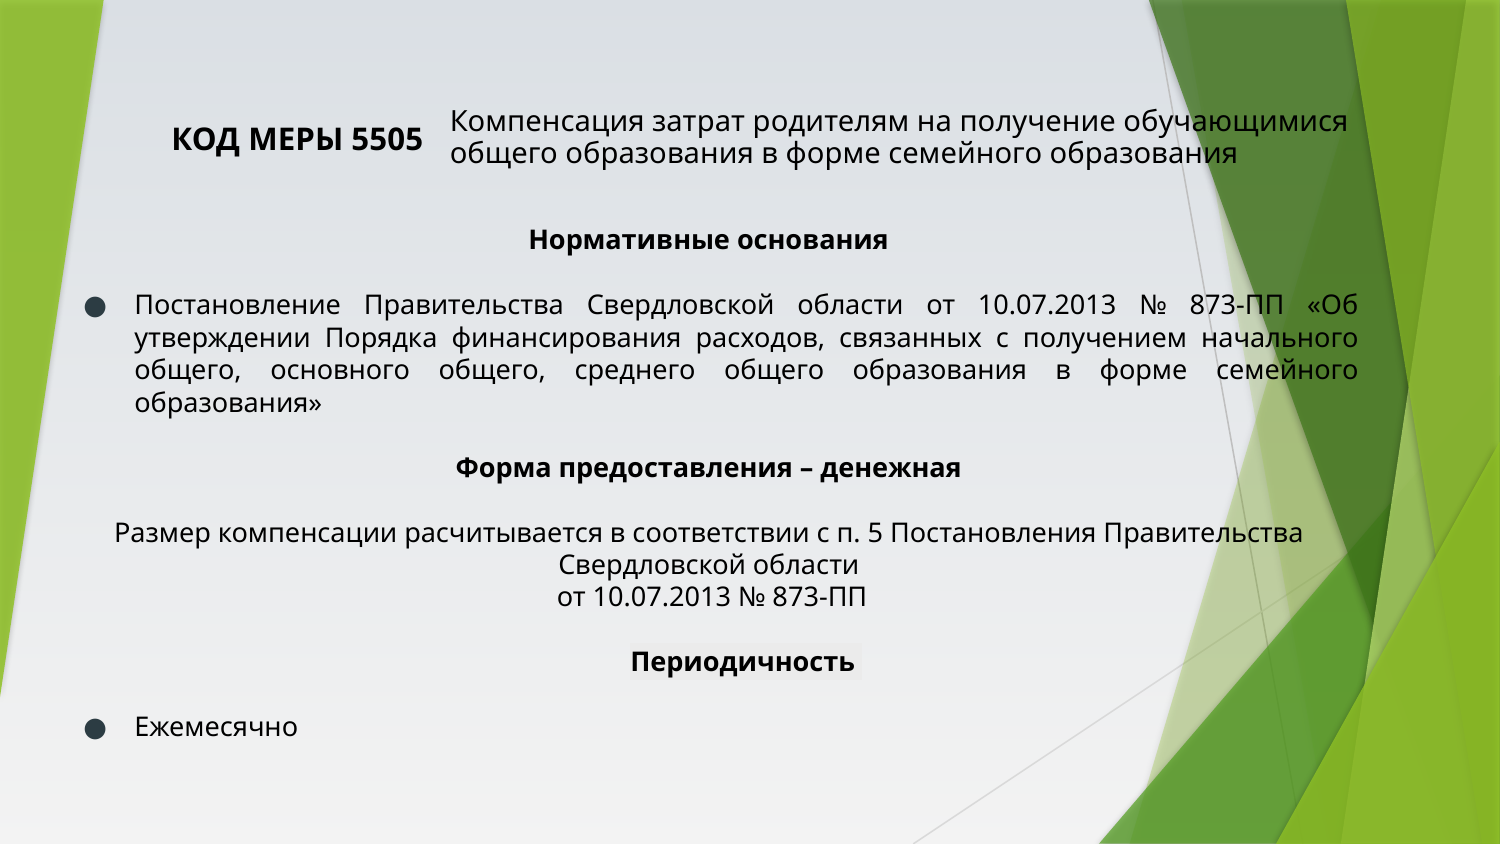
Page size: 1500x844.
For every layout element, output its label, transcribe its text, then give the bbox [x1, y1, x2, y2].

text_box Нормативные основания Постановление Правительства Свердловской области от 10.07.2013 № 873-ПП «Об утверждении Порядка финансирования расходов, связанных с получением начального общего, основного общего, среднего общего образования в форме семейного образования» Форма предоставления – денежная Размер компенсации расчитывается в соответствии с п. 5 Постановления Правительства Свердловской области от 10.07.2013 № 873-ПП Периодичность Ежемесячно [48, 179, 1370, 785]
text_box КОД МЕРЫ 5505 [122, 79, 439, 196]
title Компенсация затрат родителям на получение обучающимися общего образования в форме семейного образования [439, 80, 1384, 197]
